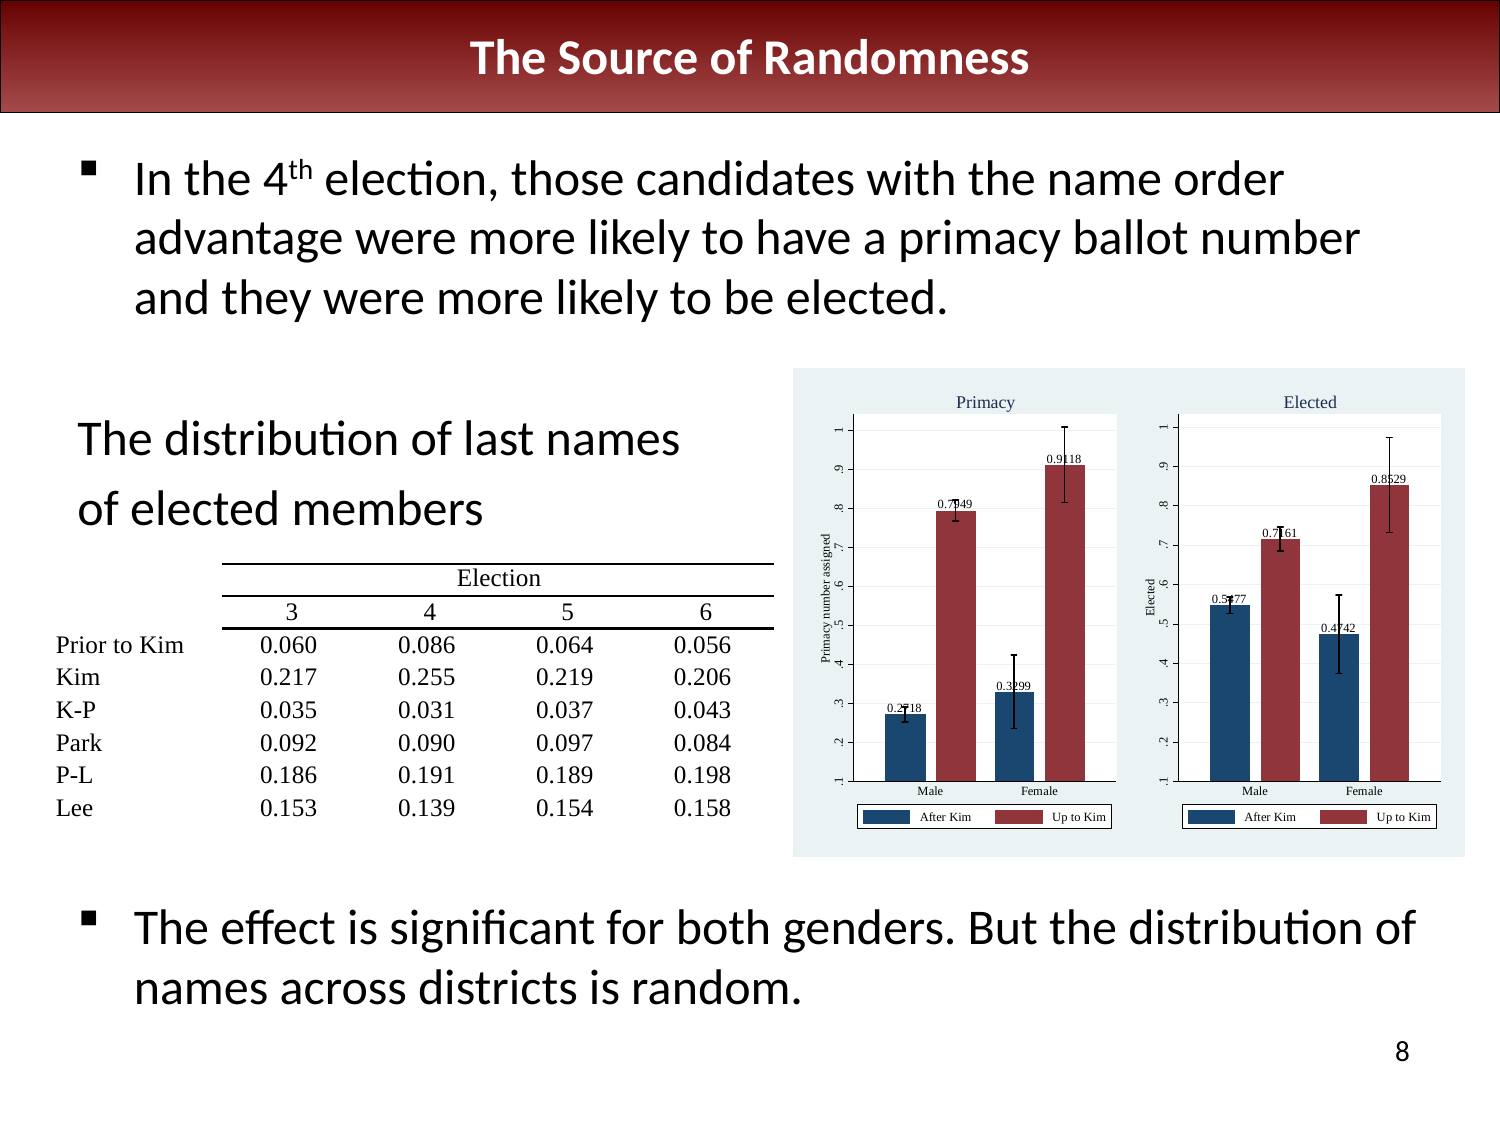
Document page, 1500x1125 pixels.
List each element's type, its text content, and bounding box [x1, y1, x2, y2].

picture [787, 362, 1471, 863]
list In the 4th election, those candidates with the name order advantage were more likely to have a primacy ballot number and they were more likely to be elected. The distribution of last names of elected members The effect is significant for both genders. But the distribution of names across districts is random. [62, 137, 1438, 1051]
title The Source of Randomness [74, 37, 1426, 72]
slide_number 8 [1074, 1024, 1426, 1103]
picture [49, 559, 776, 826]
